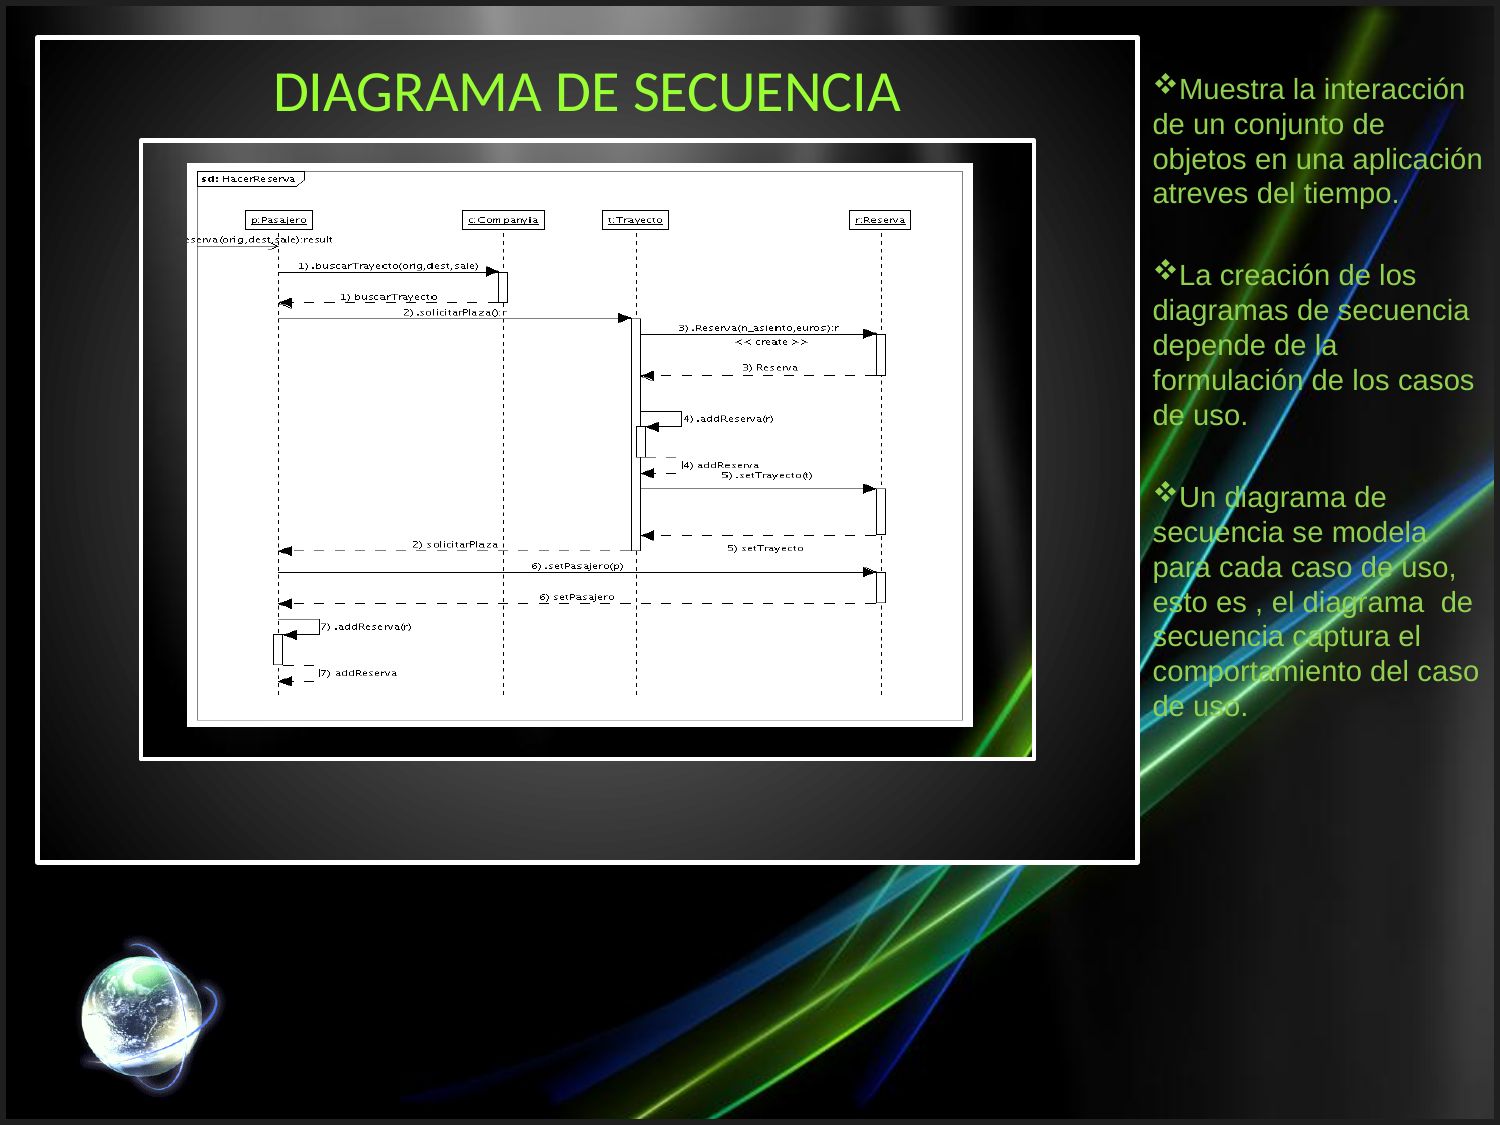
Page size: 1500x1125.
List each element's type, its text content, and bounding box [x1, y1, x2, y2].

picture [6, 6, 1494, 1119]
title DIAGRAMA DE SECUENCIA [137, 37, 1038, 131]
list Muestra la interacción de un conjunto de objetos en una aplicación atreves del tiempo. La creación de los diagramas de secuencia depende de la formulación de los casos de uso. Un diagrama de secuencia se modela para cada caso de uso, esto es , el diagrama de secuencia captura el comportamiento del caso de uso. [1137, 62, 1500, 825]
picture [143, 143, 1032, 757]
